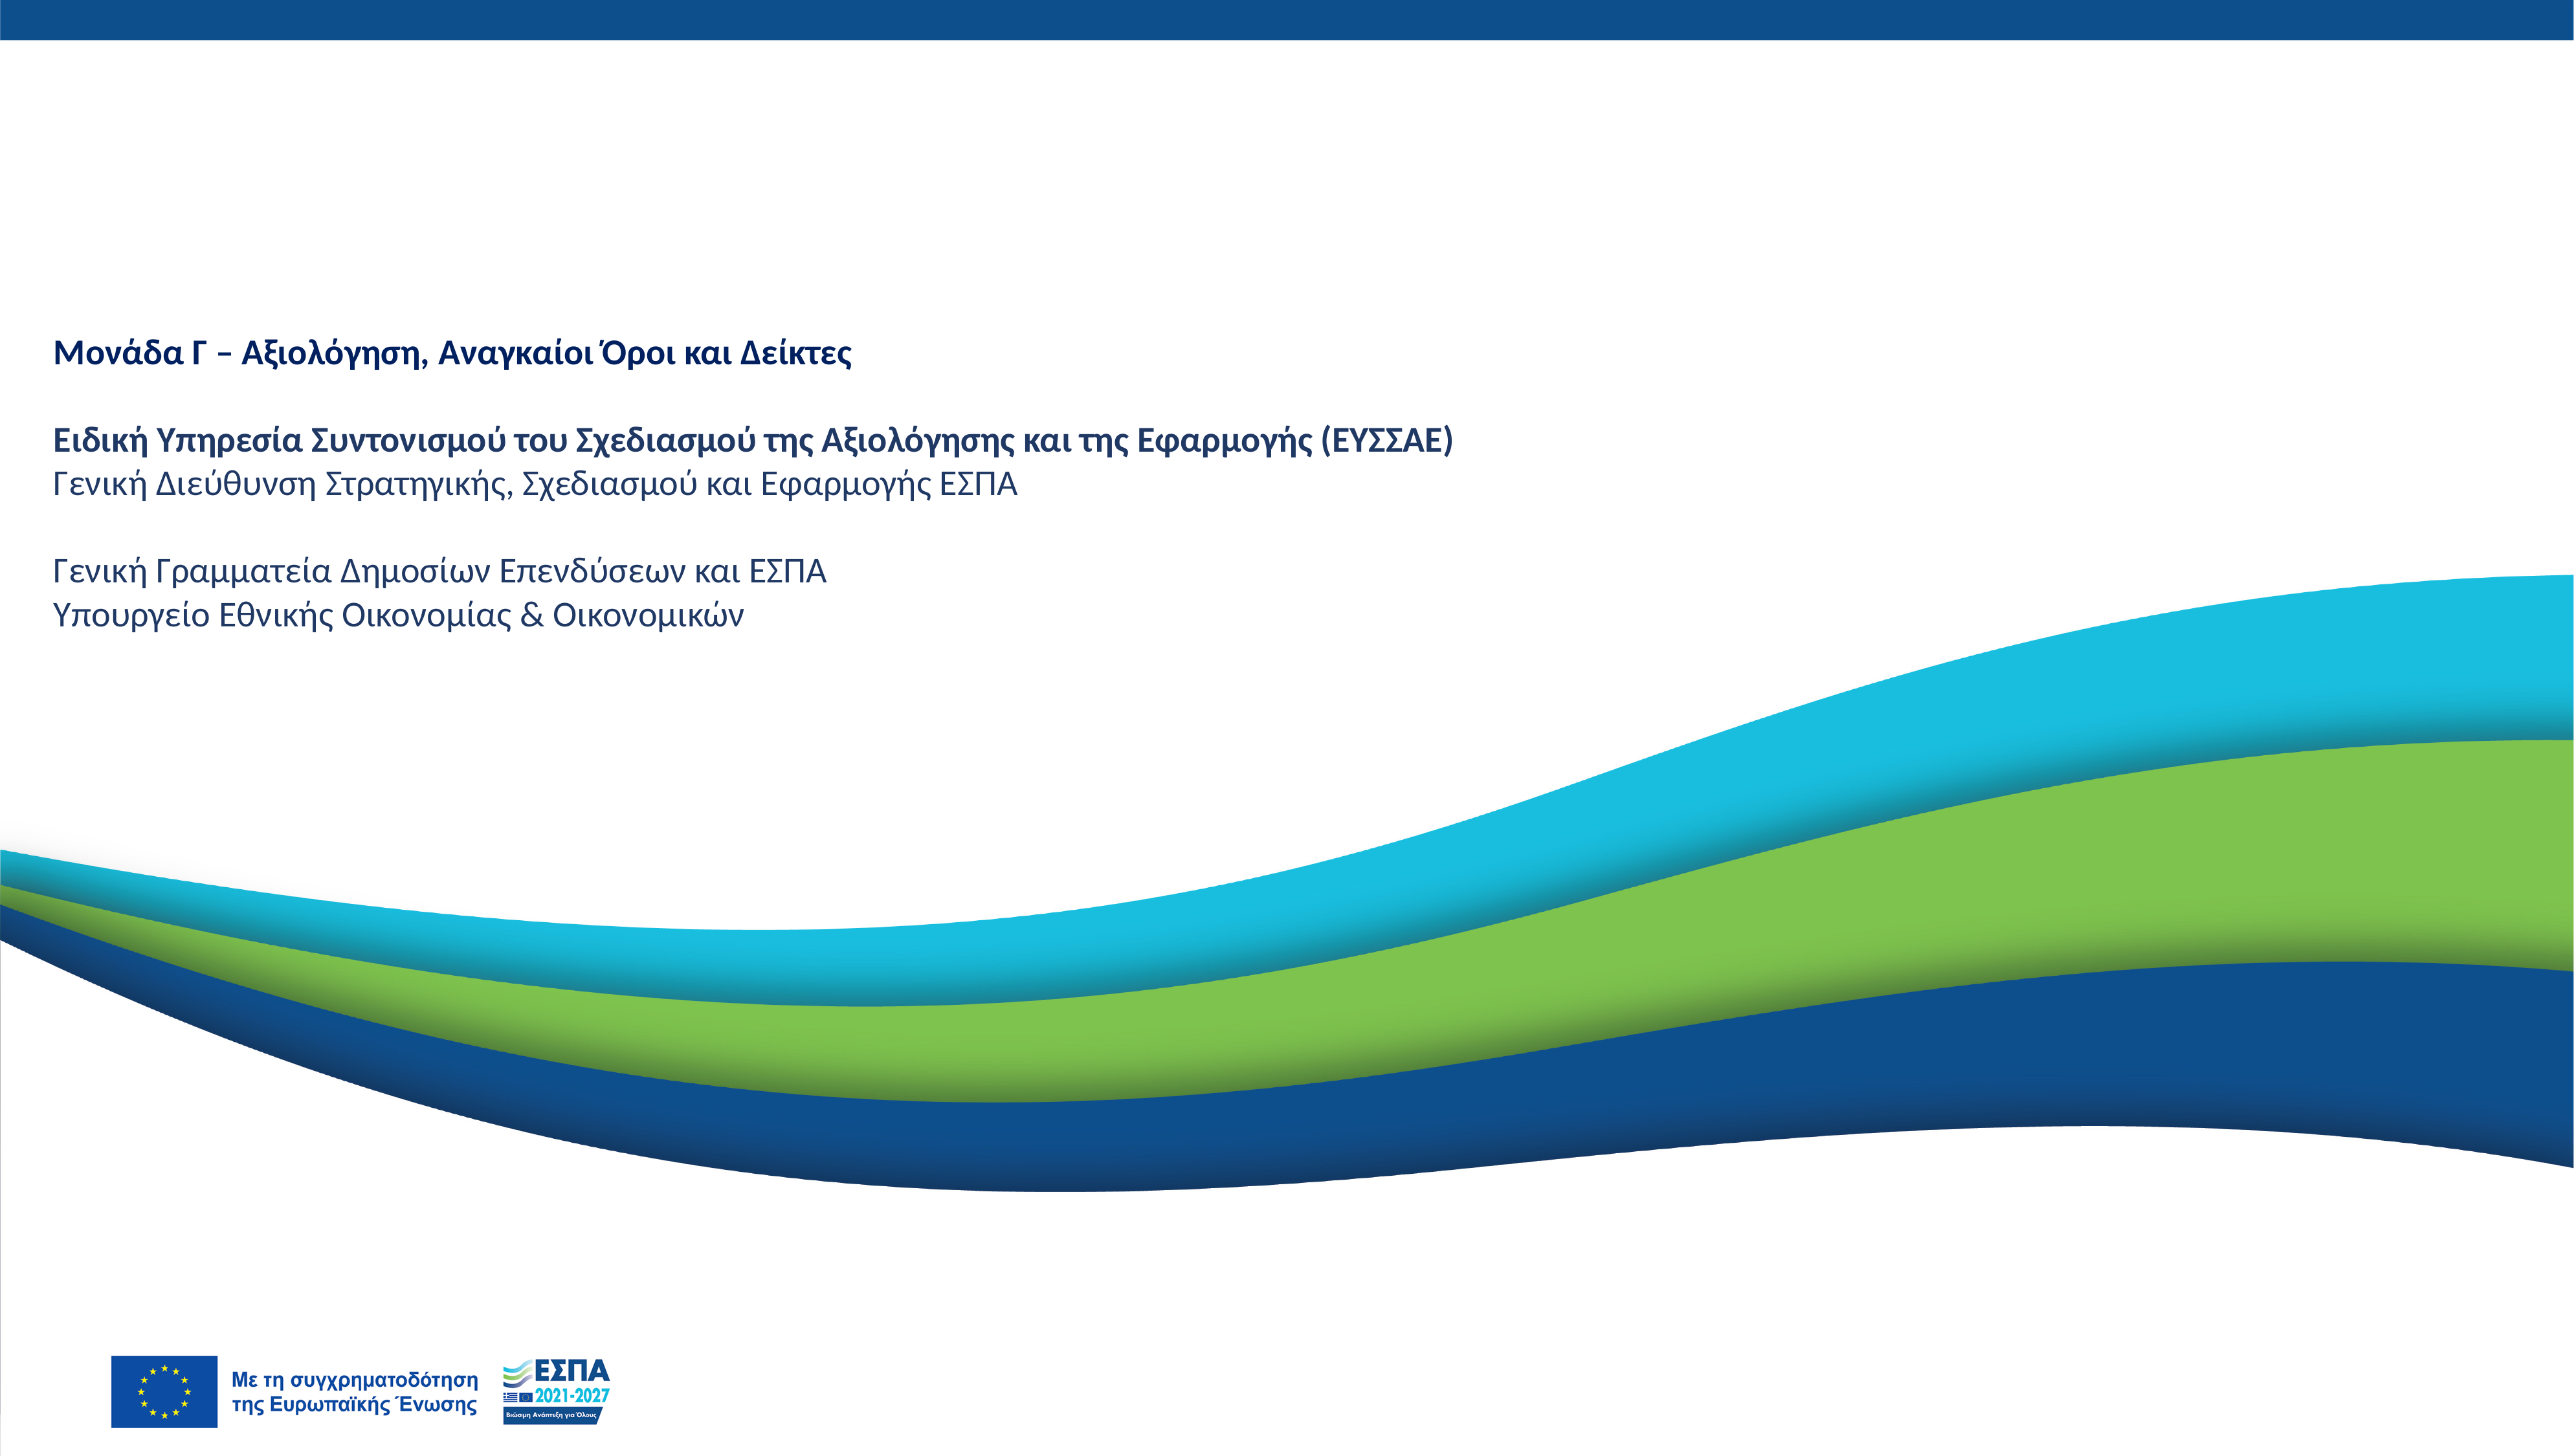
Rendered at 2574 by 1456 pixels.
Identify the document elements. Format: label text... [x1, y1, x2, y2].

picture [0, 0, 2574, 1456]
title Μονάδα Γ – Αξιολόγηση, Αναγκαίοι Όροι και Δείκτες Ειδική Υπηρεσία Συντονισμού του Σχεδιασμού της Αξιολόγησης και της Εφαρμογής (ΕΥΣΣΑΕ) Γενική Διεύθυνση Στρατηγικής, Σχεδιασμού και Εφαρμογής ΕΣΠΑ Γενική Γραμματεία Δημοσίων Επενδύσεων και ΕΣΠΑ Υπουργείο Εθνικής Οικονομίας & Οικονομικών [43, 148, 2530, 857]
